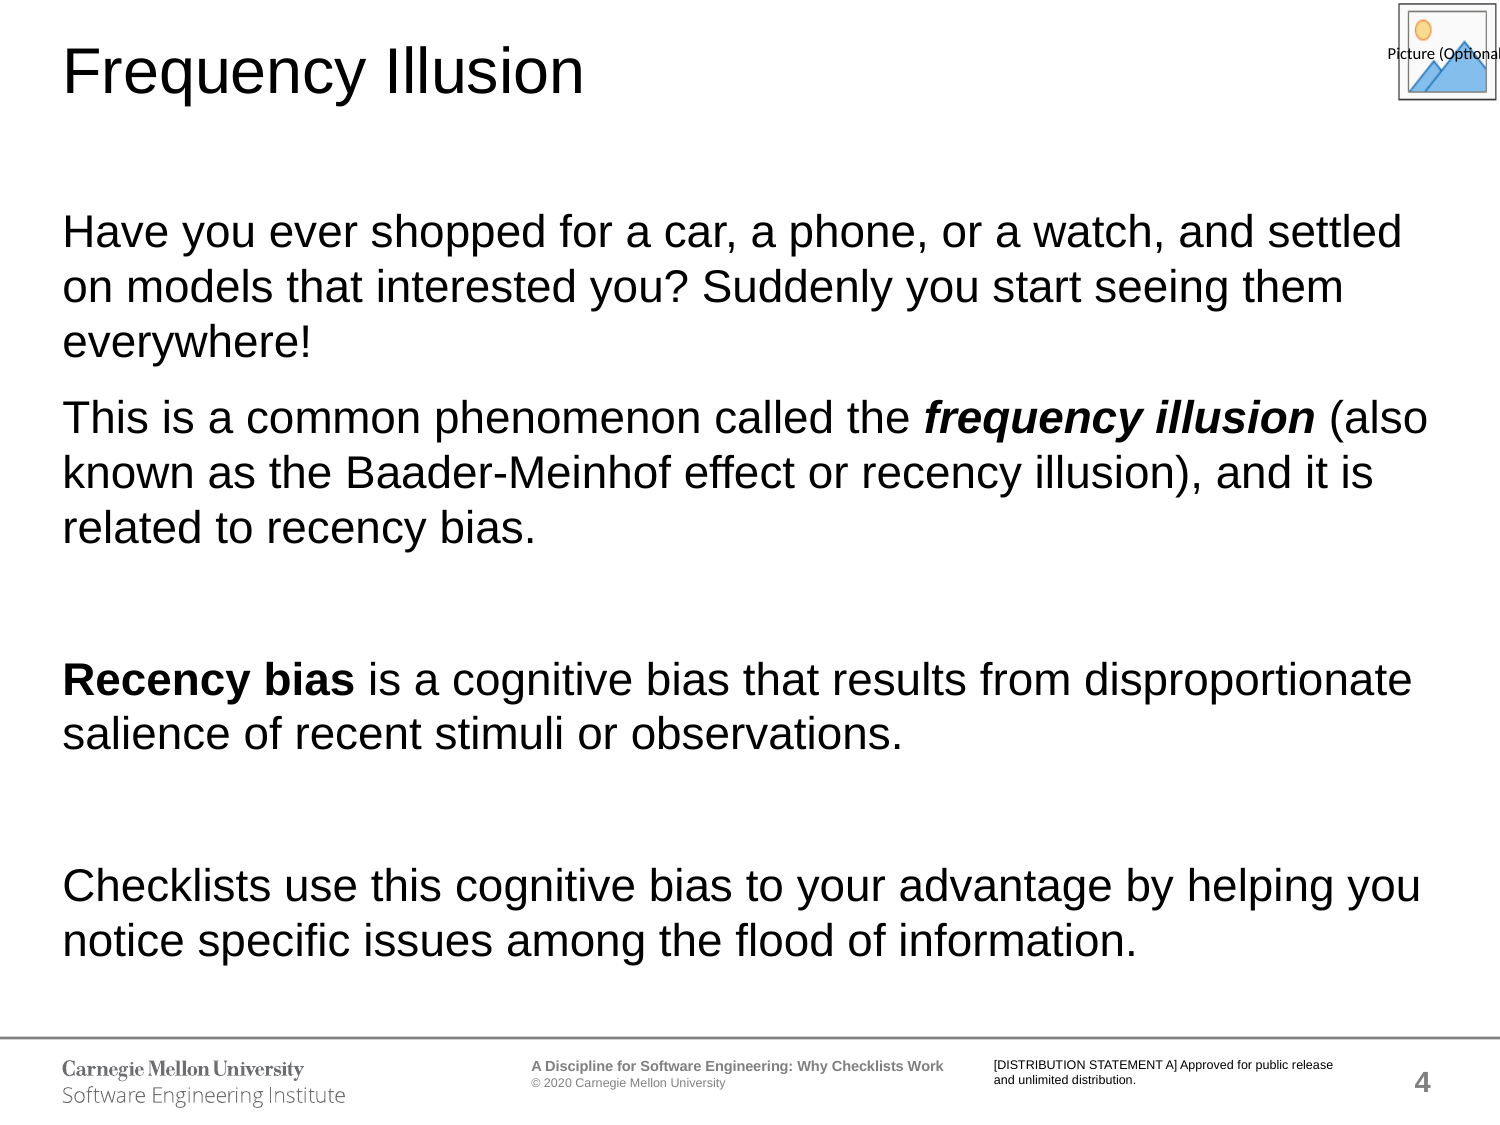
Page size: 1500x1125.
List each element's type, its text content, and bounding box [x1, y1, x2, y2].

list Have you ever shopped for a car, a phone, or a watch, and settled on models that interested you? Suddenly you start seeing them everywhere! This is a common phenomenon called the frequency illusion (also known as the Baader-Meinhof effect or recency illusion), and it is related to recency bias. Recency bias is a cognitive bias that results from disproportionate salience of recent stimuli or observations. Checklists use this cognitive bias to your advantage by helping you notice specific issues among the flood of information. [62, 201, 1431, 1000]
title Frequency Illusion [62, 37, 1338, 182]
picture [1394, 0, 1500, 105]
